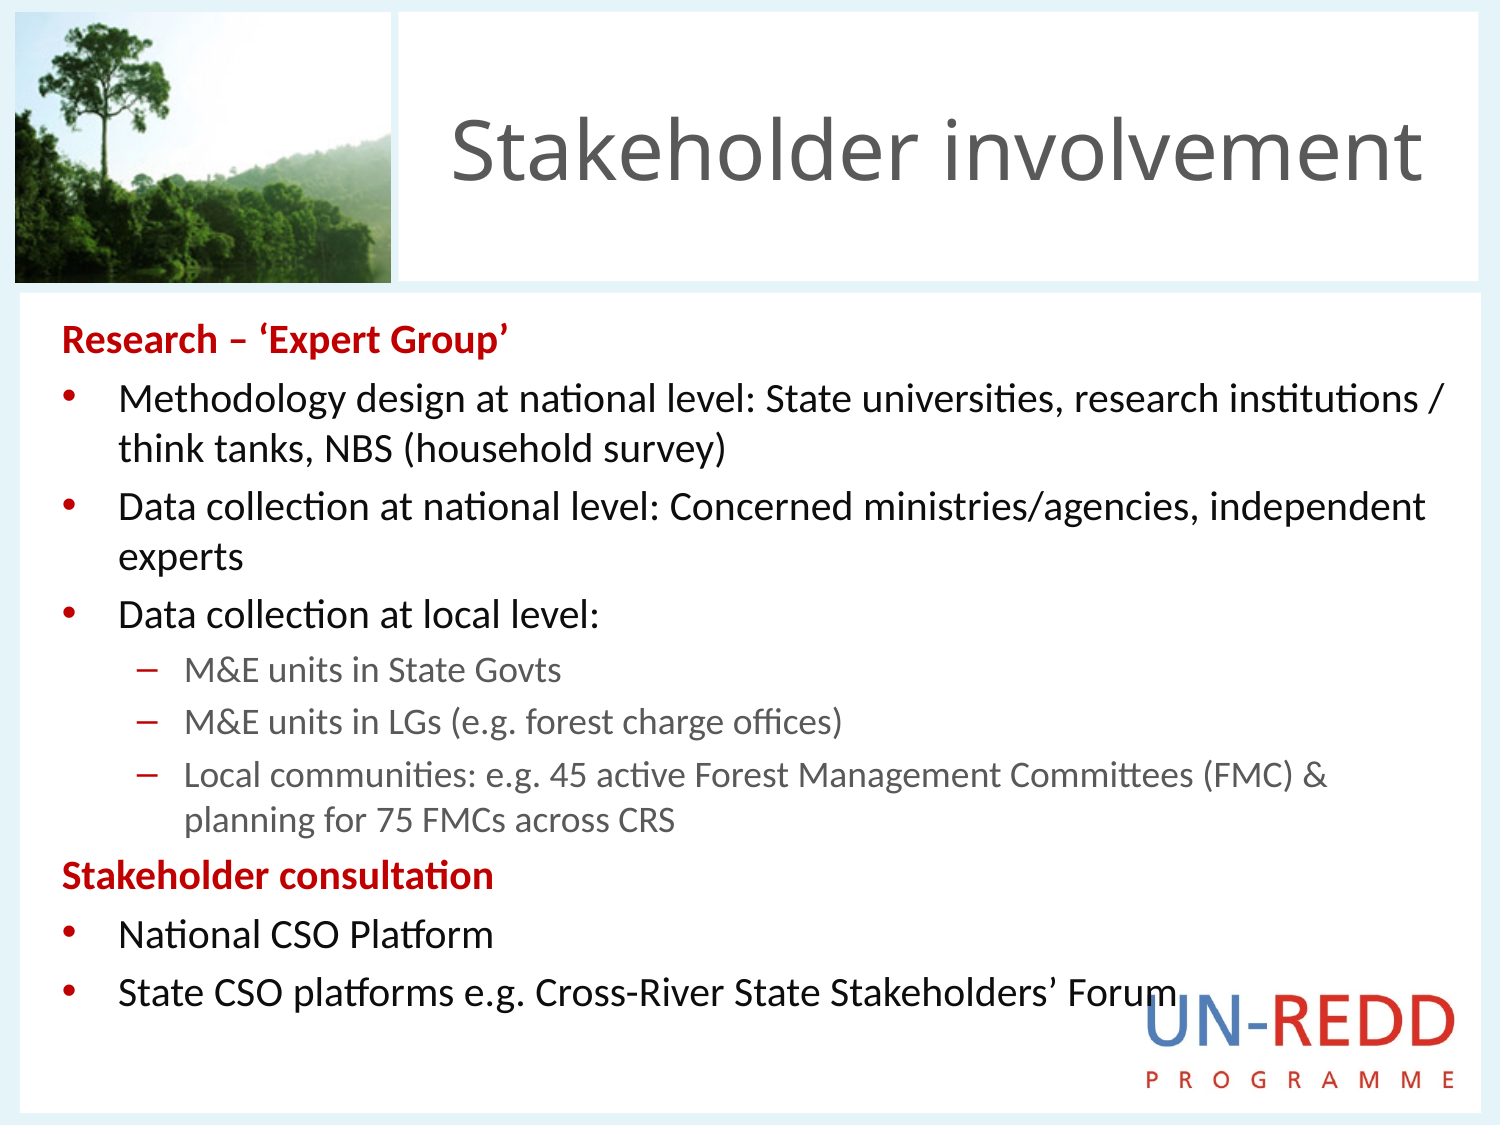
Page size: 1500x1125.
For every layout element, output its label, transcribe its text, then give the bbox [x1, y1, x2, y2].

list Research – ‘Expert Group’ Methodology design at national level: State universities, research institutions / think tanks, NBS (household survey) Data collection at national level: Concerned ministries/agencies, independent experts Data collection at local level: M&E units in State Govts M&E units in LGs (e.g. forest charge offices) Local communities: e.g. 45 active Forest Management Committees (FMC) & planning for 75 FMCs across CRS Stakeholder consultation National CSO Platform State CSO platforms e.g. Cross-River State Stakeholders’ Forum [46, 304, 1477, 1067]
picture [15, 12, 391, 283]
title Stakeholder involvement [400, 21, 1475, 274]
picture [1127, 1067, 1463, 1106]
